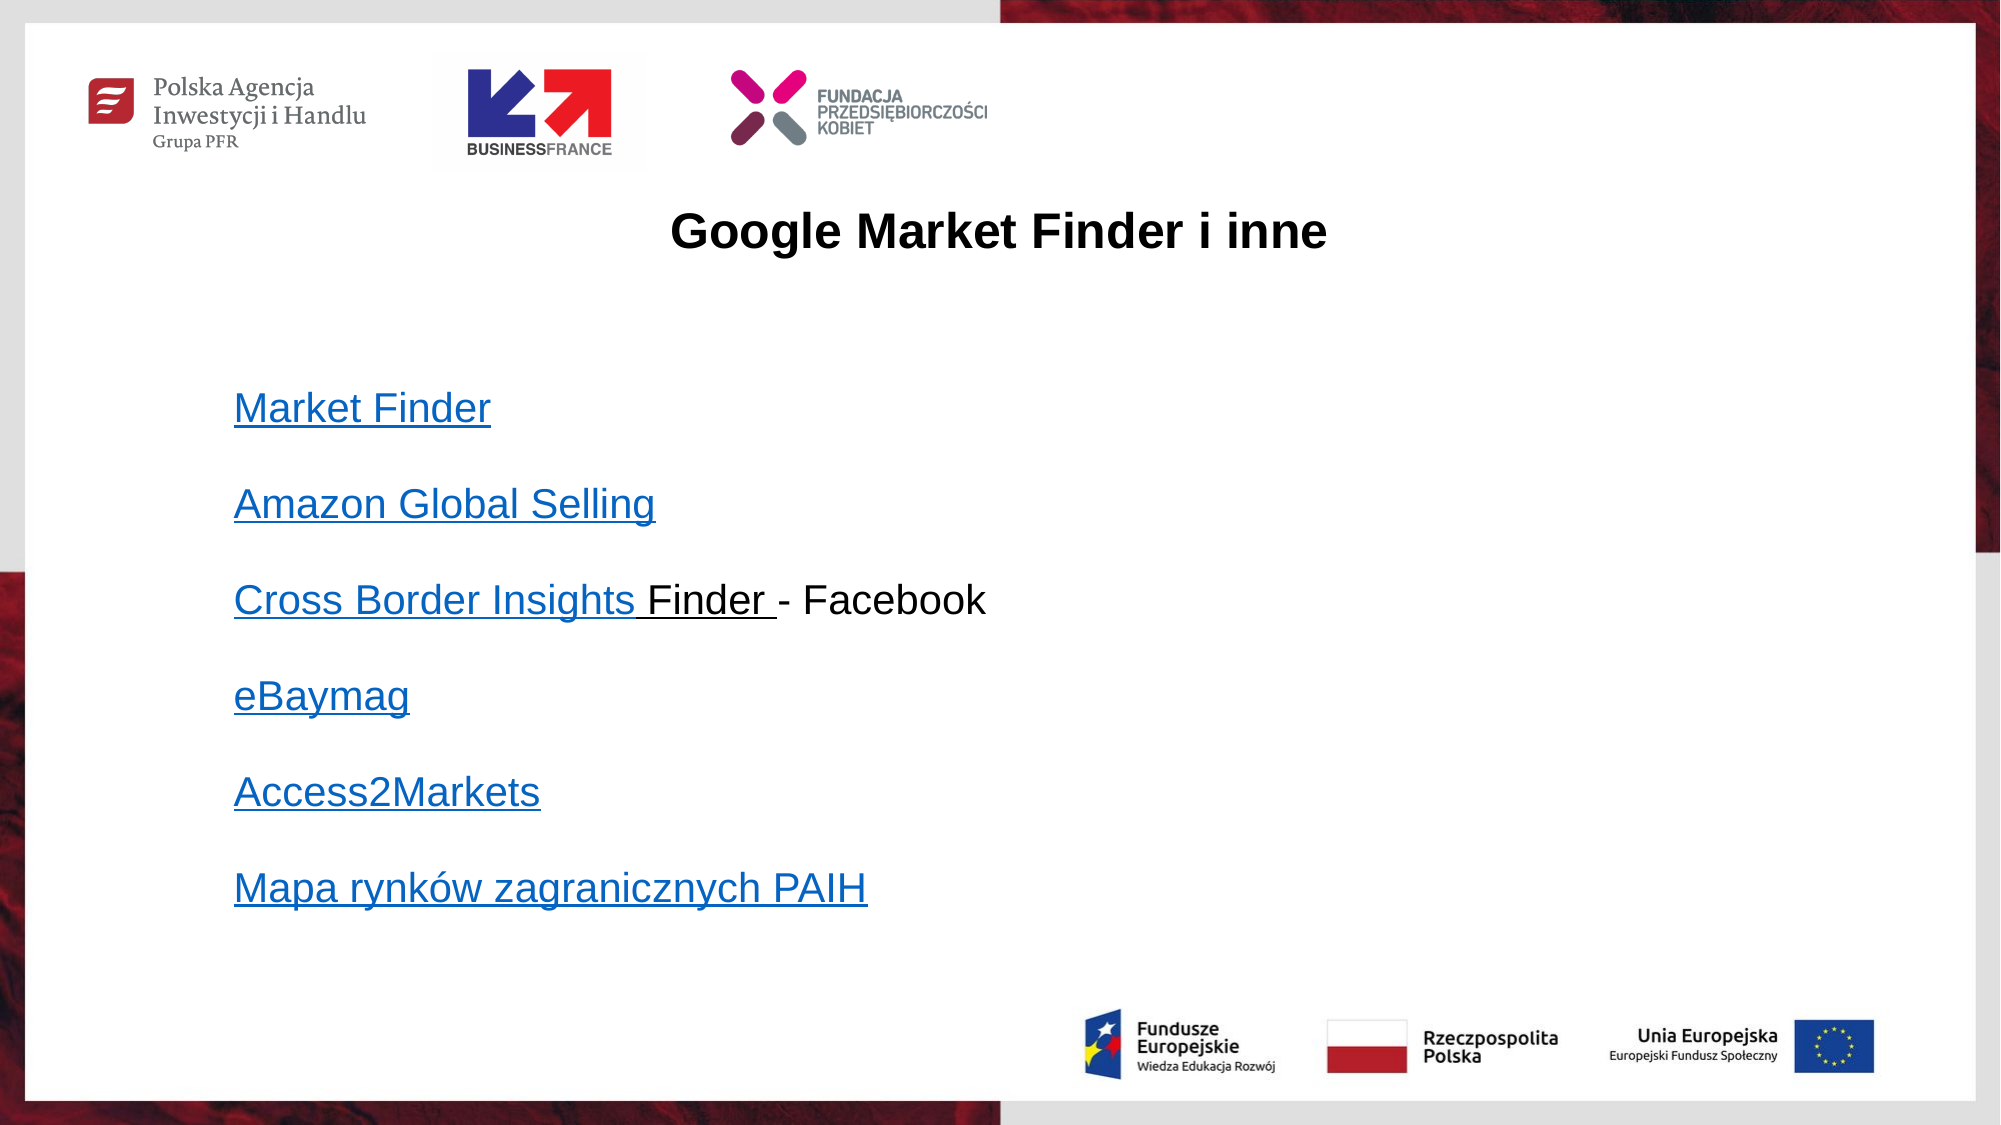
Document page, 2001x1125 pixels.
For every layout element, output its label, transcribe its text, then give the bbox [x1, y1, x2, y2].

title Google Market Finder i inne [218, 164, 1782, 300]
list Market Finder Amazon Global Selling Cross Border Insights Finder - Facebook eBaymag Access2Markets Mapa rynków zagranicznych PAIH [218, 348, 1944, 1063]
picture [0, 0, 2001, 1125]
